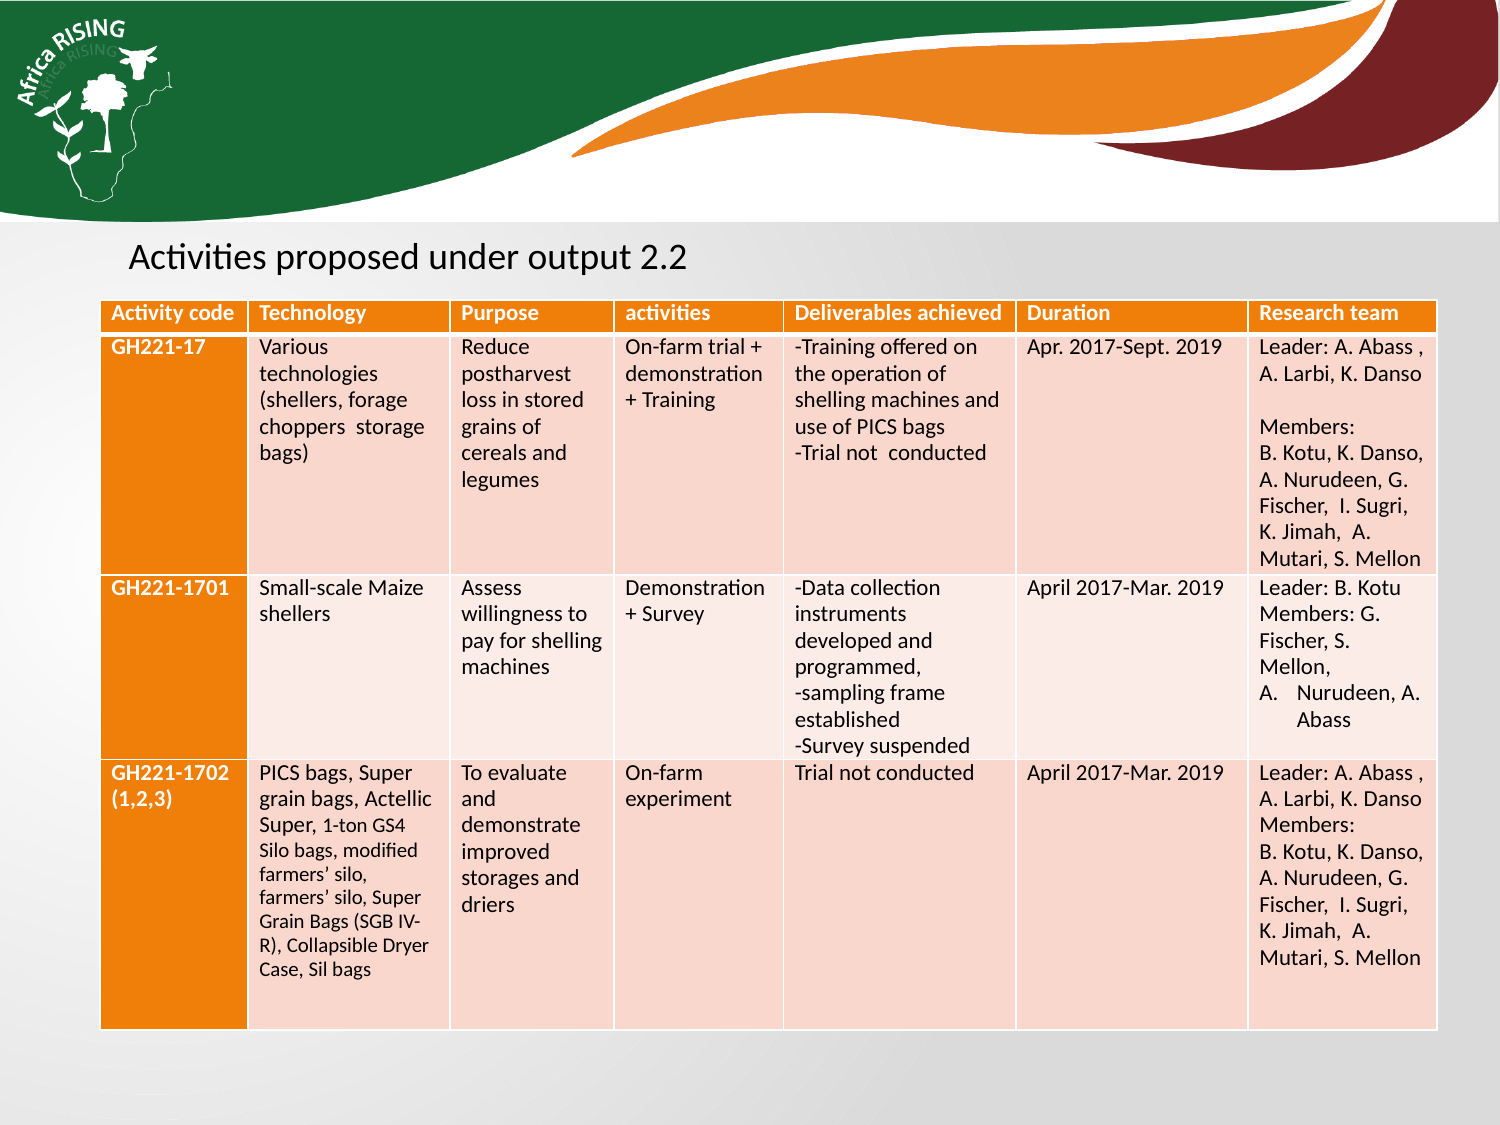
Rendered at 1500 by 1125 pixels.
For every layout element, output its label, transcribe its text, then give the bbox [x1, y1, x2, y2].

table_cell -Training offered on the operation of shelling machines and use of PICS bags -Trial not conducted [784, 337, 1015, 574]
table_header Deliverables achieved [784, 301, 1015, 332]
table_cell Assess willingness to pay for shelling machines [451, 576, 613, 759]
table_header activities [615, 301, 783, 332]
table_header Duration [1017, 301, 1247, 332]
table_cell April 2017-Mar. 2019 [1017, 576, 1247, 759]
table_cell Trial not conducted [784, 760, 1015, 1029]
picture [0, 0, 1499, 222]
table_cell Leader: B. Kotu Members: G. Fischer, S. Mellon, Nurudeen, A. Abass [1249, 576, 1436, 759]
table_cell On-farm experiment [615, 760, 783, 1029]
table_cell Apr. 2017-Sept. 2019 [1017, 337, 1247, 574]
table_cell Reduce postharvest loss in stored grains of cereals and legumes [451, 337, 613, 574]
table_header Technology [249, 301, 449, 332]
table_cell GH221-1702 (1,2,3) [101, 760, 247, 1029]
table_header Activity code [101, 301, 247, 332]
table_cell Various technologies (shellers, forage choppers storage bags) [249, 337, 449, 574]
table_cell GH221-17 [101, 337, 247, 574]
text_box Activities proposed under output 2.2 [113, 224, 704, 285]
table_header Purpose [451, 301, 613, 332]
table_cell On-farm trial + demonstration + Training [615, 337, 783, 574]
table_cell Leader: A. Abass , A. Larbi, K. Danso Members: B. Kotu, K. Danso, A. Nurudeen, G. Fischer, I. Sugri, K. Jimah, A. Mutari, S. Mellon [1249, 337, 1436, 574]
table_cell Demonstration + Survey [615, 576, 783, 759]
table_cell April 2017-Mar. 2019 [1017, 760, 1247, 1029]
table_cell -Data collection instruments developed and programmed, -sampling frame established -Survey suspended [784, 576, 1015, 759]
table_cell Leader: A. Abass , A. Larbi, K. Danso Members: B. Kotu, K. Danso, A. Nurudeen, G. Fischer, I. Sugri, K. Jimah, A. Mutari, S. Mellon [1249, 760, 1436, 1029]
table_cell GH221-1701 [101, 576, 247, 759]
table_header Research team [1249, 301, 1436, 332]
table_cell PICS bags, Super grain bags, Actellic Super, 1-ton GS4 Silo bags, modified farmers’ silo, farmers’ silo, Super Grain Bags (SGB IV-R), Collapsible Dryer Case, Sil bags [249, 760, 449, 1029]
table_cell To evaluate and demonstrate improved storages and driers [451, 760, 613, 1029]
table_cell Small-scale Maize shellers [249, 576, 449, 759]
